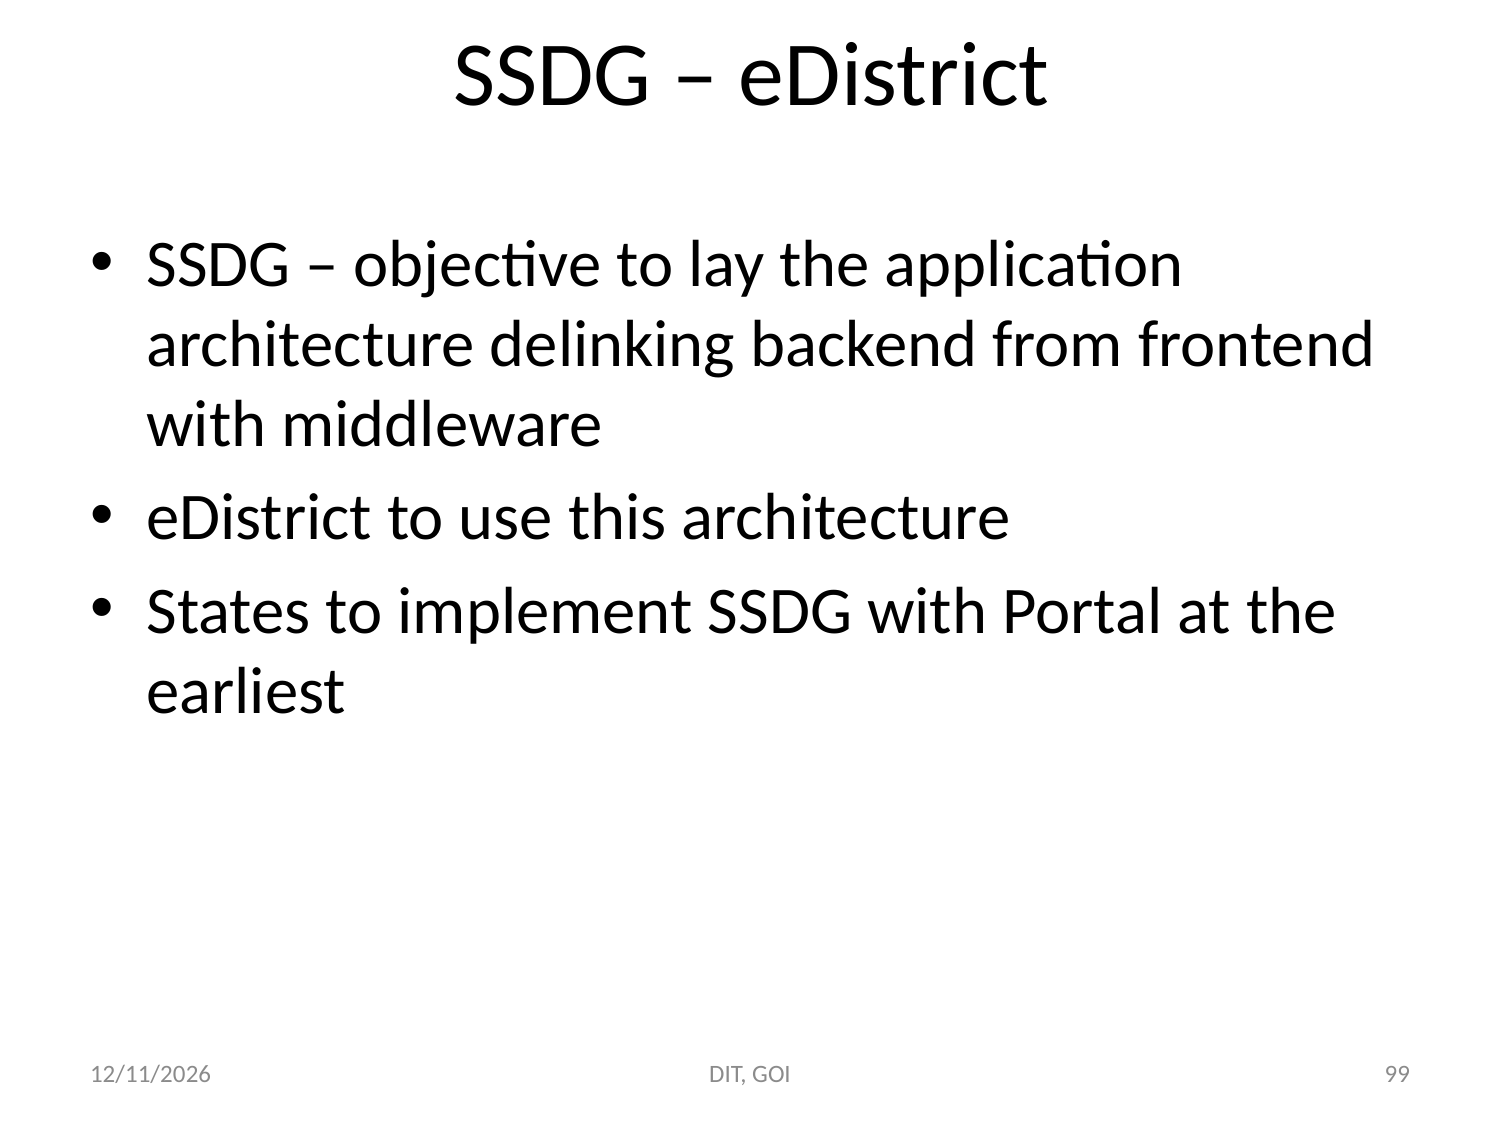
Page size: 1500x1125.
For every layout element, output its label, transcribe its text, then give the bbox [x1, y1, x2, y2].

list SSDG – objective to lay the application architecture delinking backend from frontend with middleware eDistrict to use this architecture States to implement SSDG with Portal at the earliest [75, 212, 1425, 1038]
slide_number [75, 1042, 425, 1103]
footer DIT, GOI [512, 1042, 988, 1103]
slide_number 99 [1074, 1042, 1425, 1103]
title SSDG – eDistrict [87, 0, 1438, 138]
